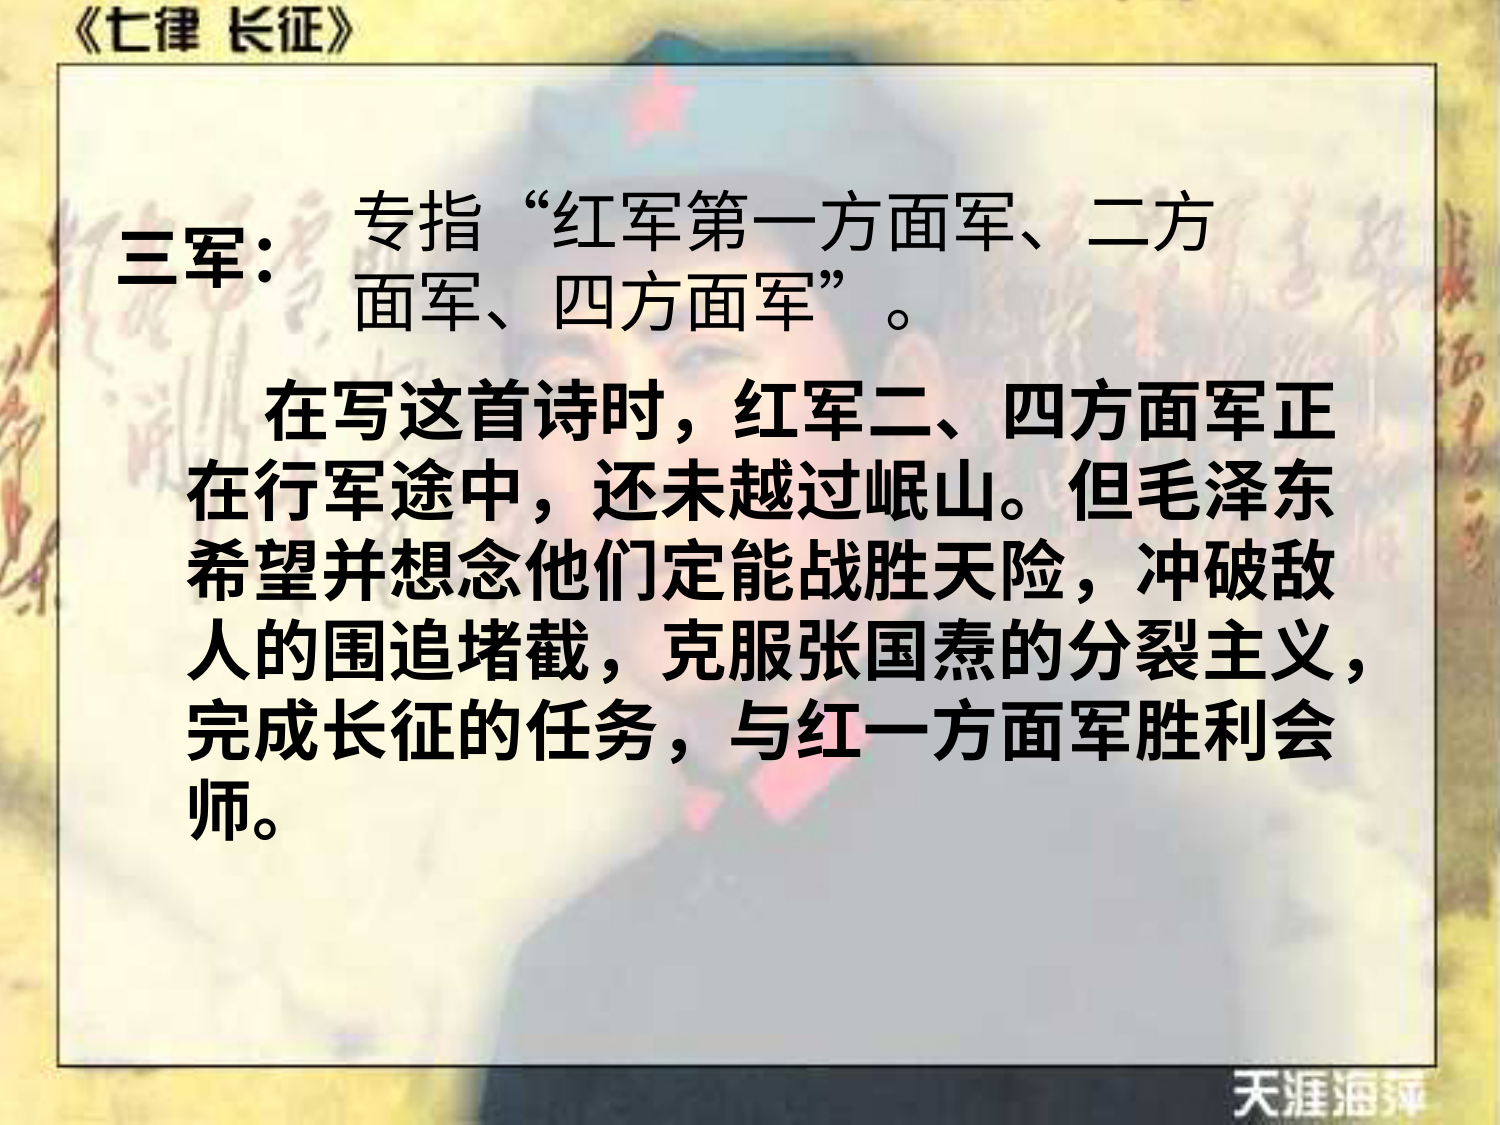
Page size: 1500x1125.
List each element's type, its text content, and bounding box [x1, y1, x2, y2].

picture [0, 0, 1500, 1125]
text_box 在写这首诗时，红军二、四方面军正在行军途中，还未越过岷山。但毛泽东希望并想念他们定能战胜天险，冲破敌人的围追堵截，克服张国焘的分裂主义，完成长征的任务，与红一方面军胜利会师。 [171, 361, 1353, 857]
text_box 专指“红军第一方面军、二方面军、四方面军”。 [336, 172, 1274, 348]
text_box 三军： [100, 207, 336, 303]
